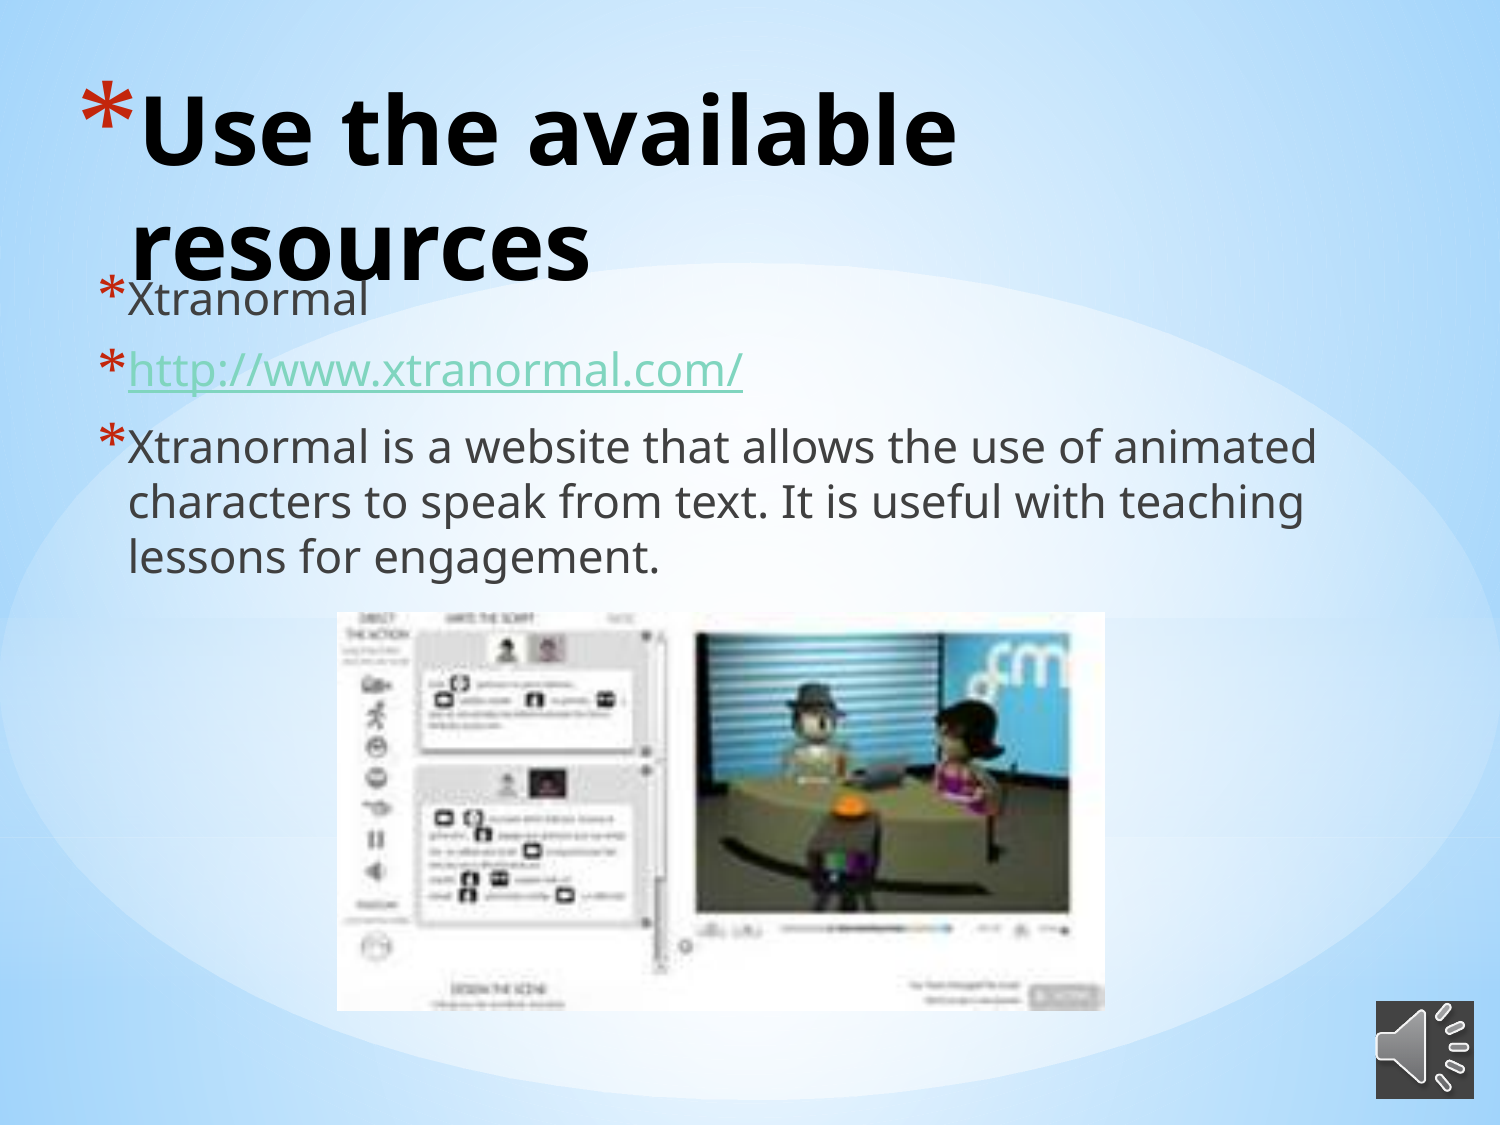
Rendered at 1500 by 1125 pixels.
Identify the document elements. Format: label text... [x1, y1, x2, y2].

picture [337, 612, 1105, 1011]
list Xtranormal http://www.xtranormal.com/ Xtranormal is a website that allows the use of animated characters to speak from text. It is useful with teaching lessons for engagement. [75, 262, 1425, 638]
title Use the available resources [62, 62, 1413, 250]
picture [1374, 999, 1476, 1101]
